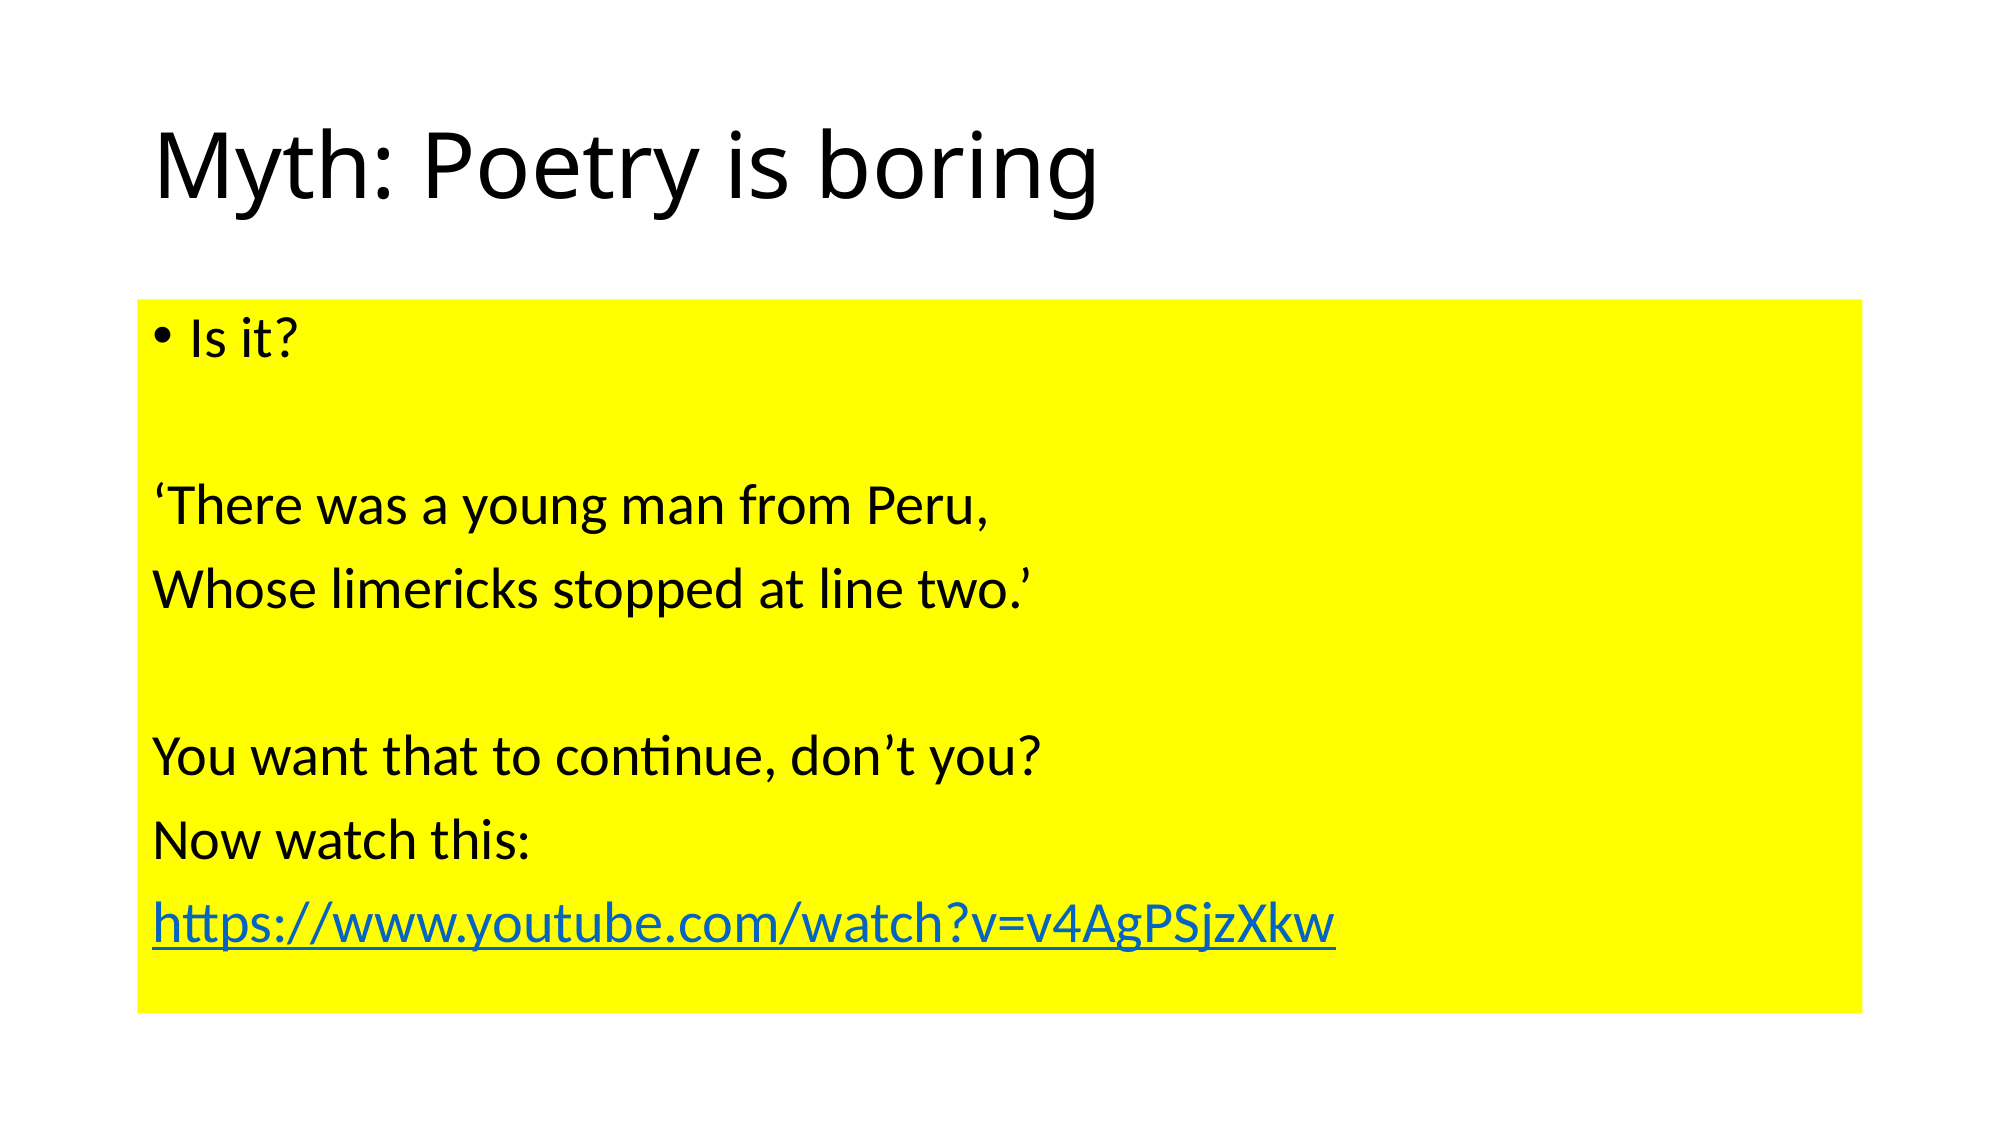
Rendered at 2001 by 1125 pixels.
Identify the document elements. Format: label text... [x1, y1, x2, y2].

list Is it? ‘There was a young man from Peru, Whose limericks stopped at line two.’ You want that to continue, don’t you? Now watch this: https://www.youtube.com/watch?v=v4AgPSjzXkw [137, 299, 1863, 1014]
title Myth: Poetry is boring [137, 59, 1863, 278]
